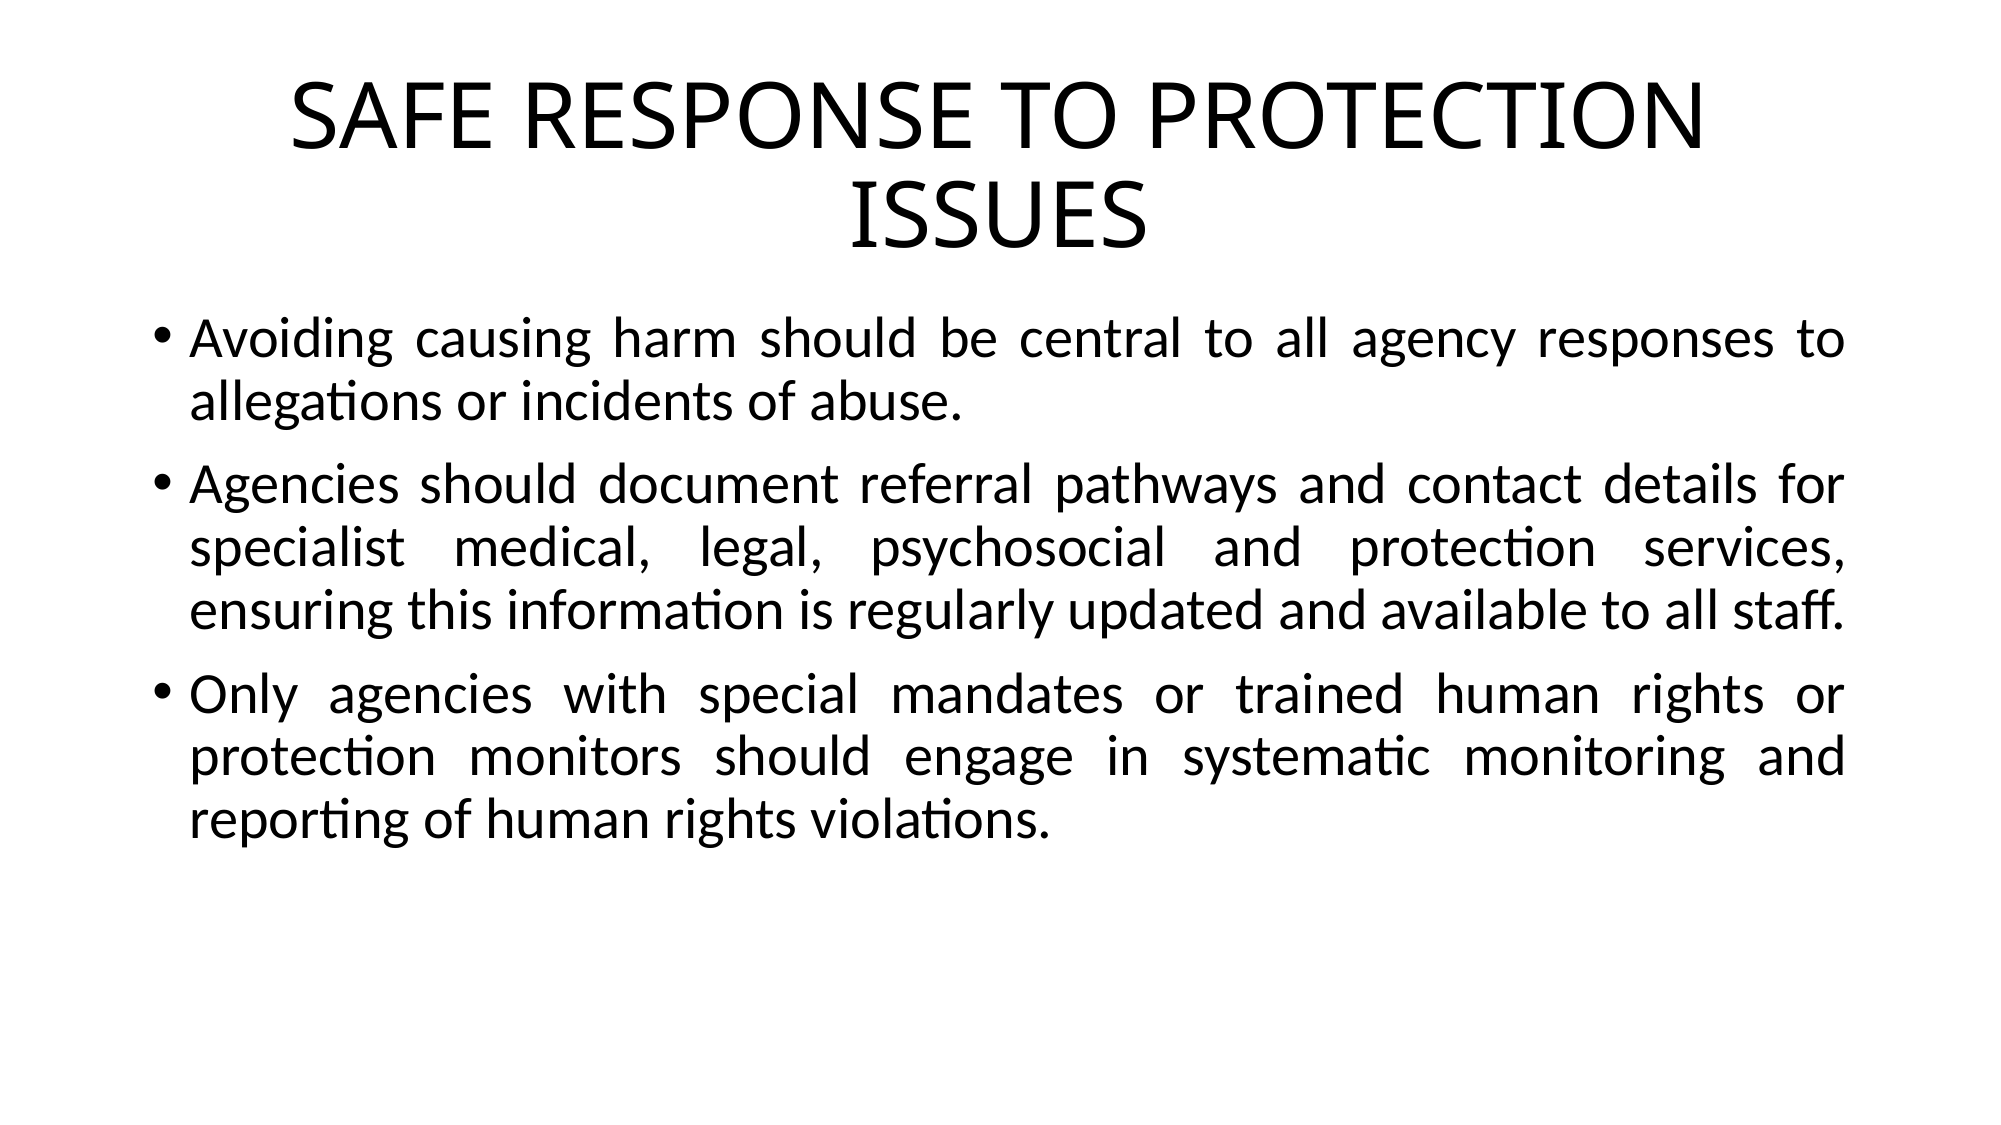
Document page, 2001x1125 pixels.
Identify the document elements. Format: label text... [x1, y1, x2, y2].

title SAFE RESPONSE TO PROTECTION ISSUES [137, 59, 1863, 278]
list Avoiding causing harm should be central to all agency responses to allegations or incidents of abuse. Agencies should document referral pathways and contact details for specialist medical, legal, psychosocial and protection services, ensuring this information is regularly updated and available to all staff. Only agencies with special mandates or trained human rights or protection monitors should engage in systematic monitoring and reporting of human rights violations. [137, 299, 1863, 1014]
